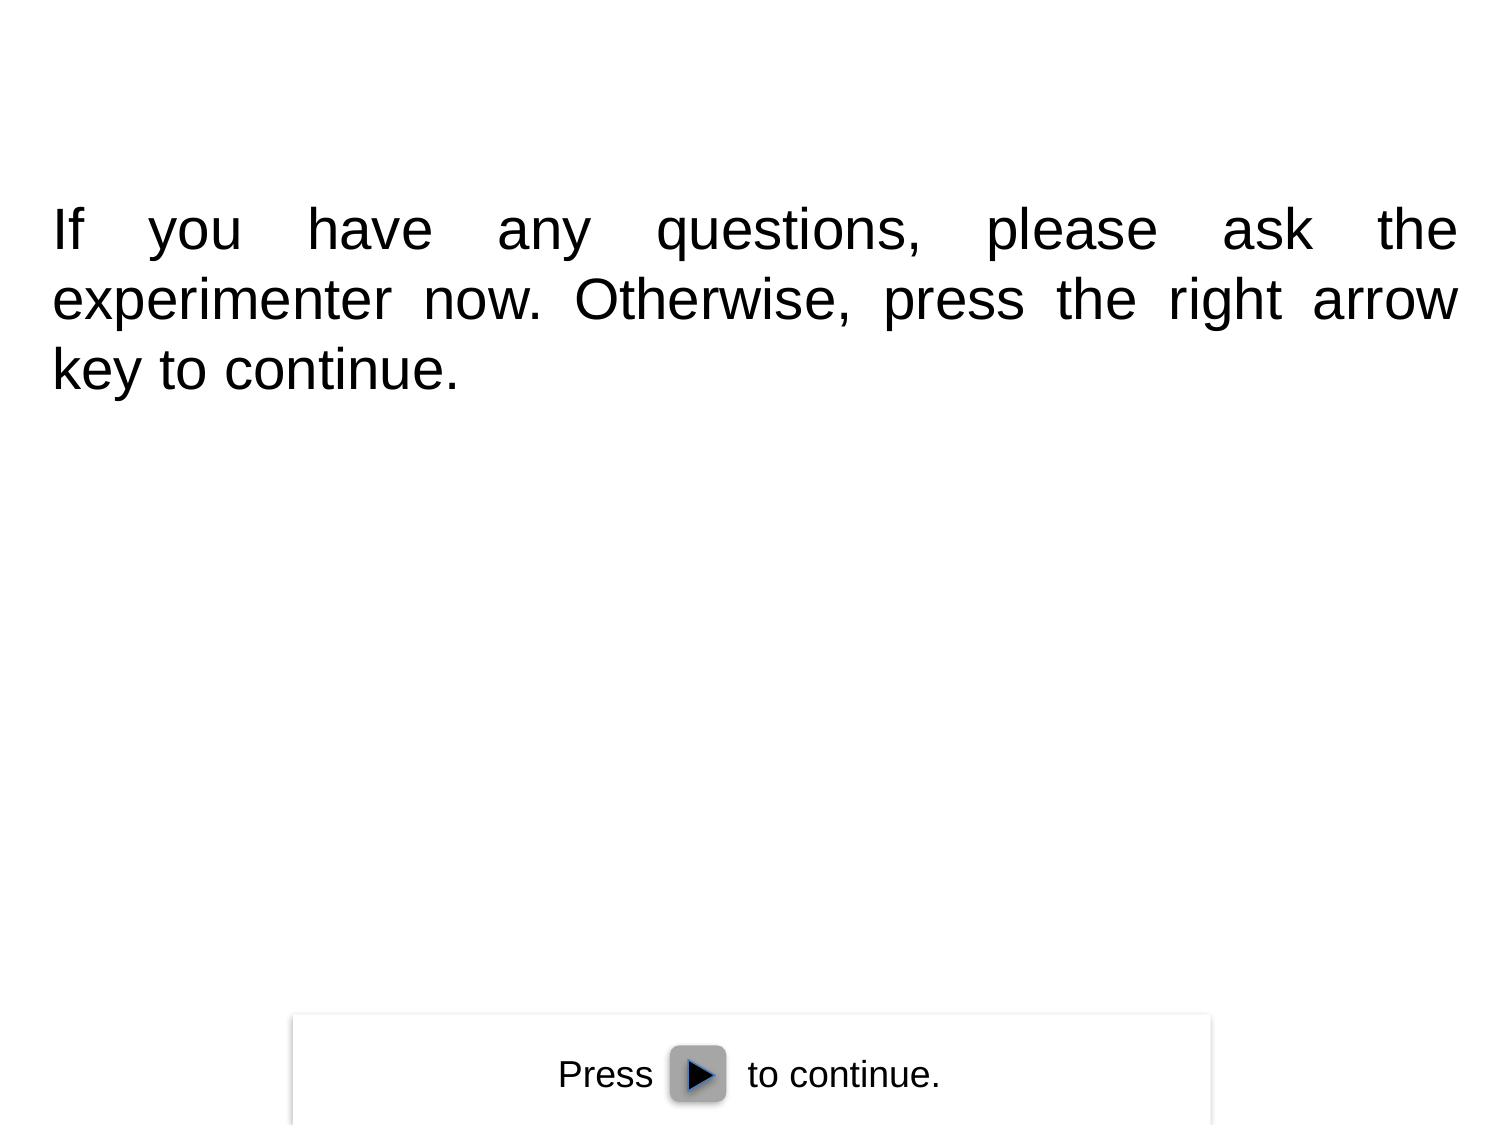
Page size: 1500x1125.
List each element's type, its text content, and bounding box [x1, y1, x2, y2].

text_box If you have any questions, please ask the experimenter now. Otherwise, press the right arrow key to continue. [37, 183, 1475, 479]
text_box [540, 1042, 960, 1104]
text_box [292, 1014, 1212, 1125]
